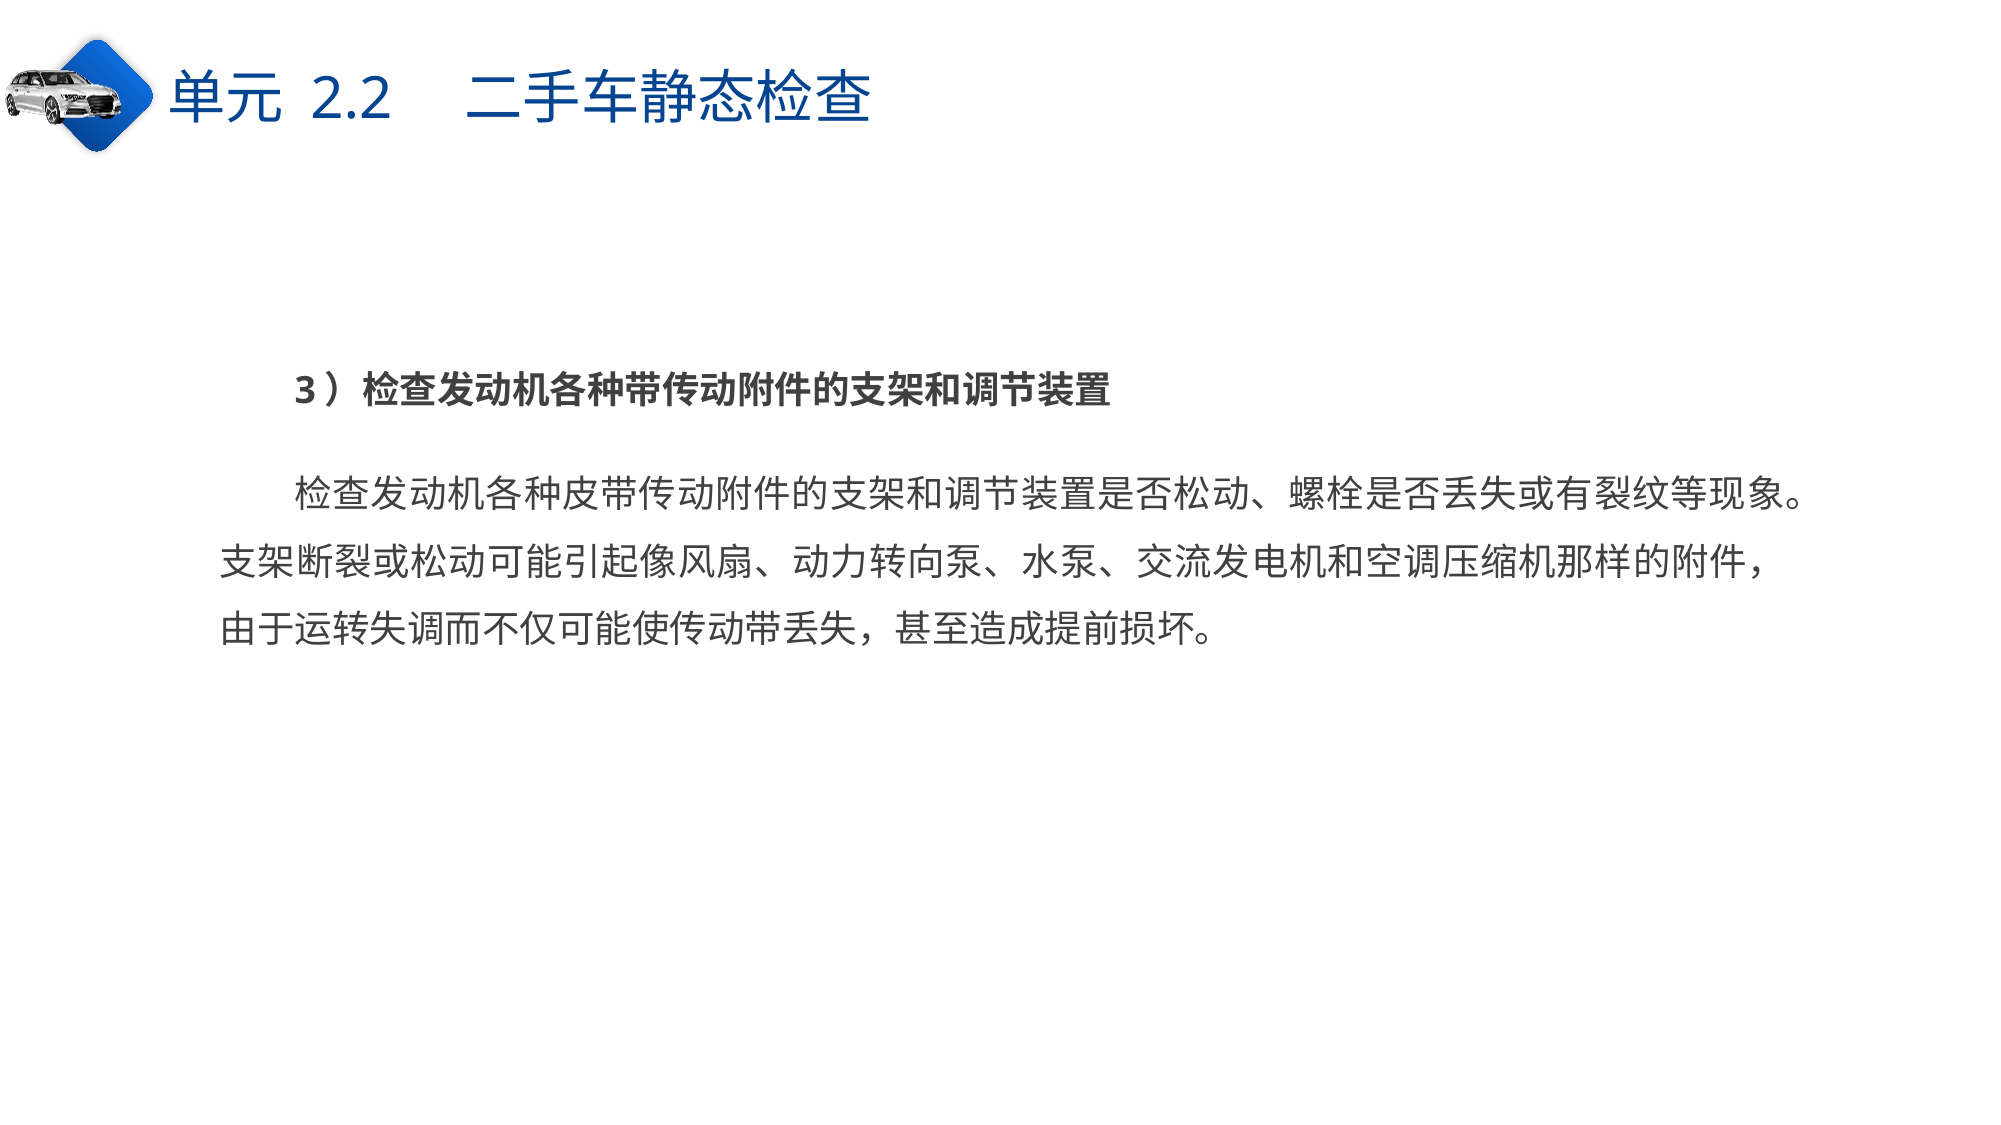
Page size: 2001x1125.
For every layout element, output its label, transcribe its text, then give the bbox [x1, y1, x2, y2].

picture [0, 31, 125, 157]
text_box 3）检查发动机各种带传动附件的支架和调节装置 [204, 336, 1275, 419]
text_box 检查发动机各种皮带传动附件的支架和调节装置是否松动、螺栓是否丢失或有裂纹等现象。支架断裂或松动可能引起像风扇、动力转向泵、水泵、交流发电机和空调压缩机那样的附件，由于运转失调而不仅可能使传动带丢失，甚至造成提前损坏。 [204, 440, 1800, 658]
text_box 单元 2.2 二手车静态检查 [152, 52, 888, 138]
